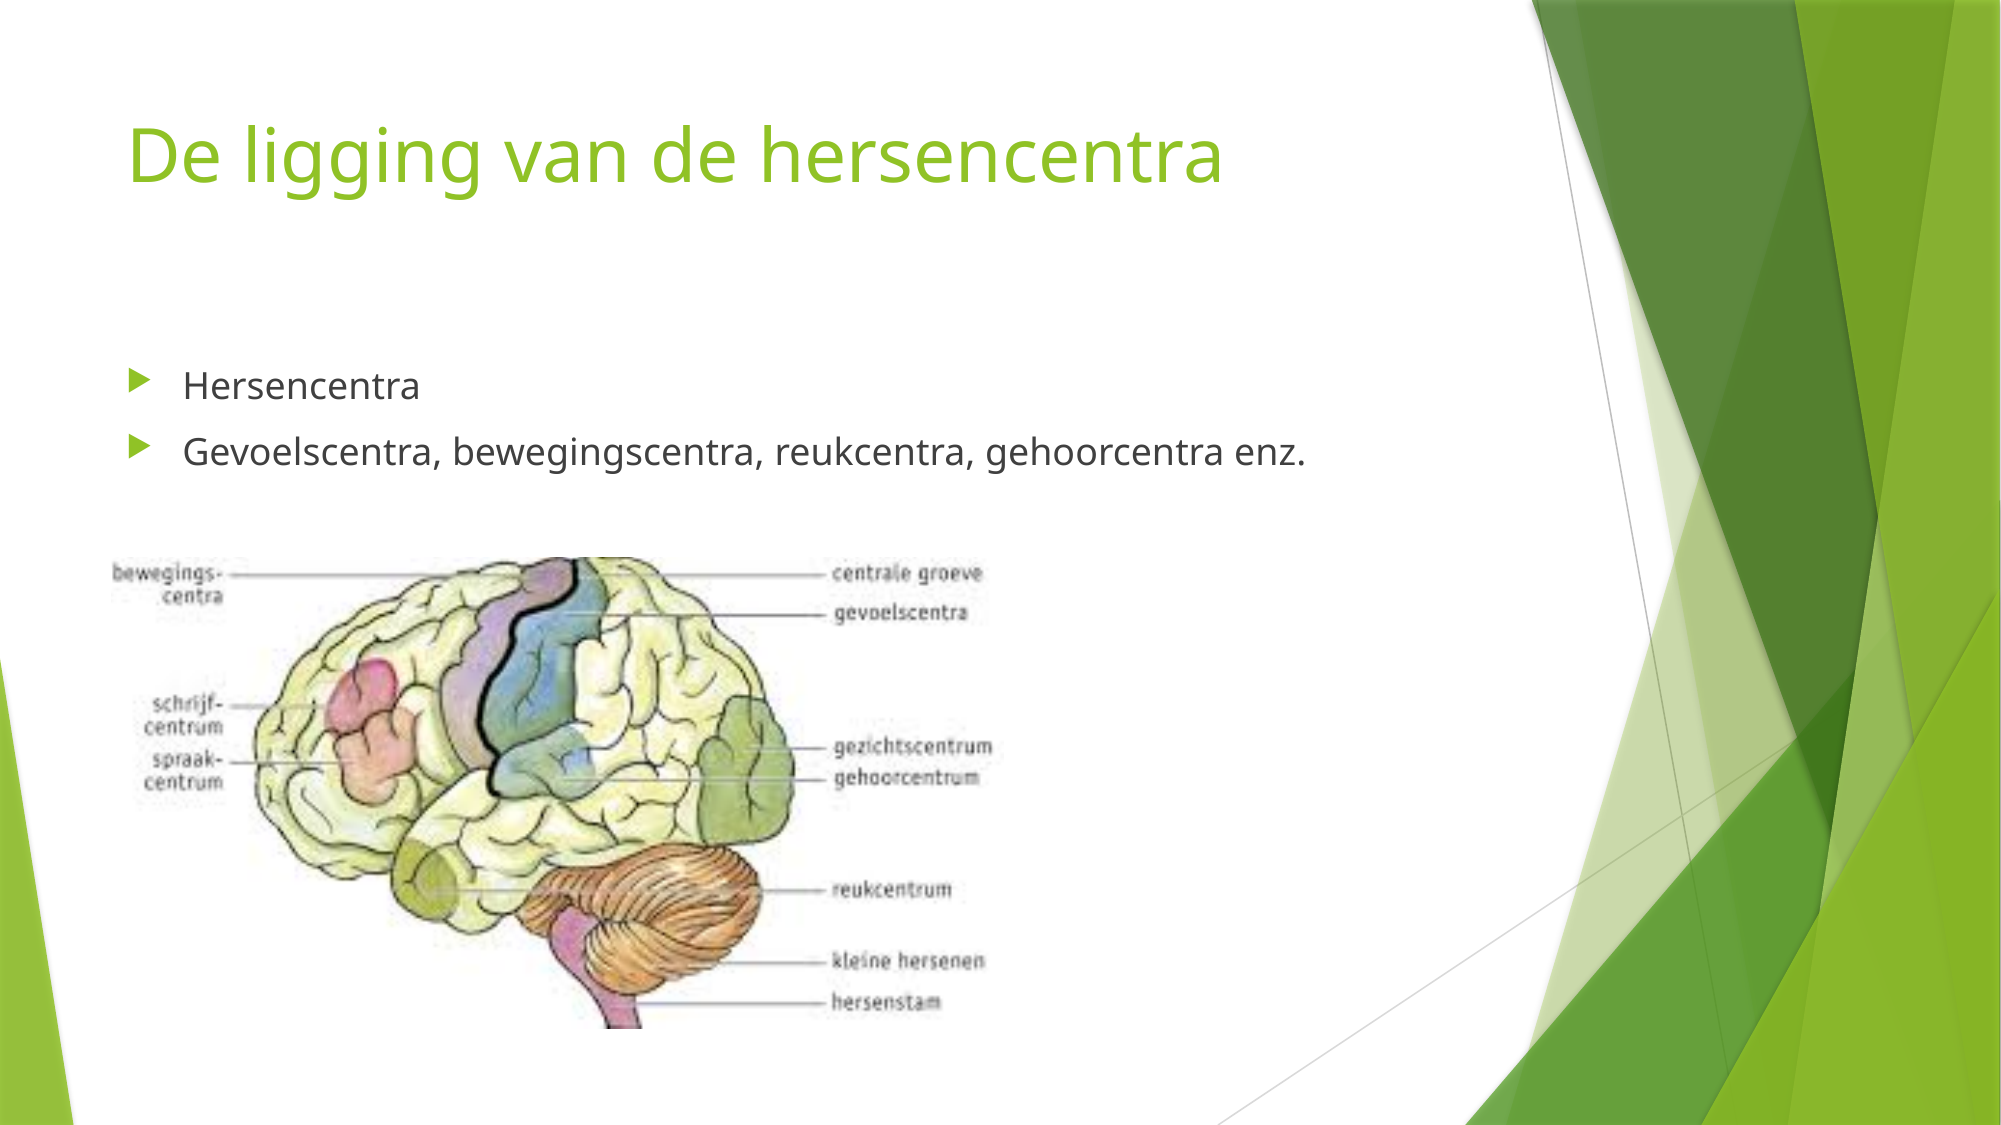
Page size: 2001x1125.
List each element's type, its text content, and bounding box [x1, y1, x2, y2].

picture [110, 557, 1005, 1030]
list Hersencentra Gevoelscentra, bewegingscentra, reukcentra, gehoorcentra enz. [111, 354, 1522, 992]
title De ligging van de hersencentra [111, 99, 1522, 317]
